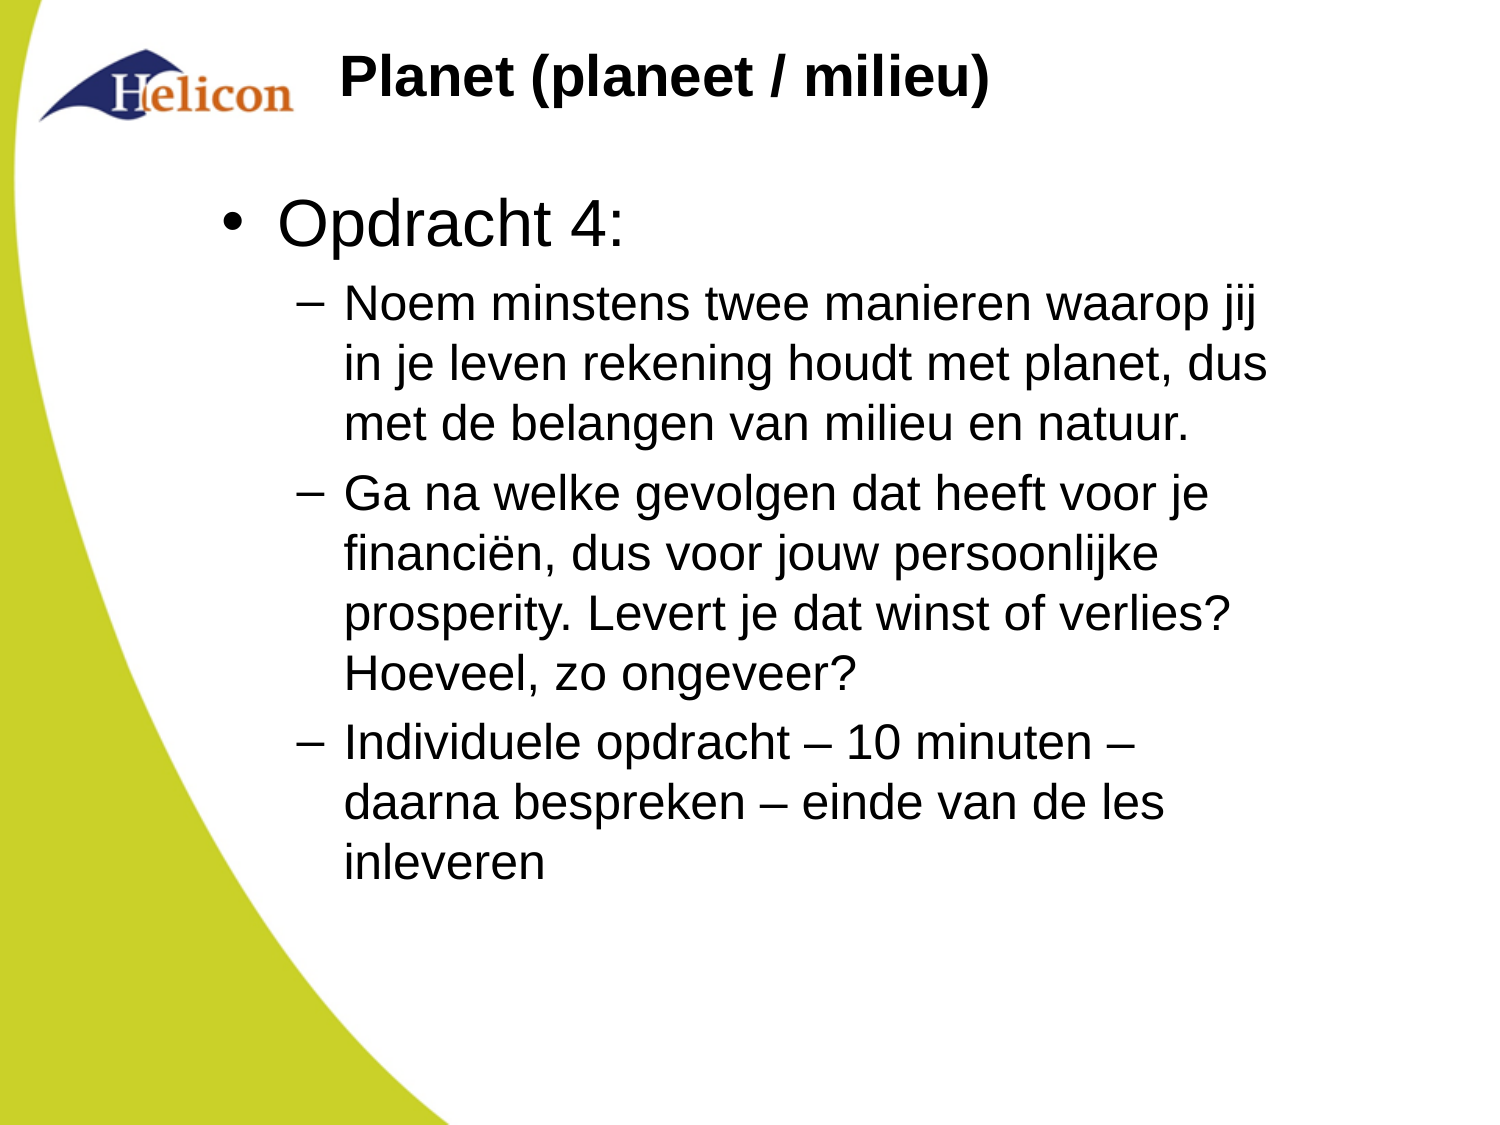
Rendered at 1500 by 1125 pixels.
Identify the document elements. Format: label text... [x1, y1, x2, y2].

list Opdracht 4: Noem minstens twee manieren waarop jij in je leven rekening houdt met planet, dus met de belangen van milieu en natuur. Ga na welke gevolgen dat heeft voor je financiën, dus voor jouw persoonlijke prosperity. Levert je dat winst of verlies? Hoeveel, zo ongeveer? Individuele opdracht – 10 minuten – daarna bespreken – einde van de les inleveren [206, 172, 1296, 740]
picture [0, 0, 1500, 1125]
title Planet (planeet / milieu) [324, 54, 1415, 161]
